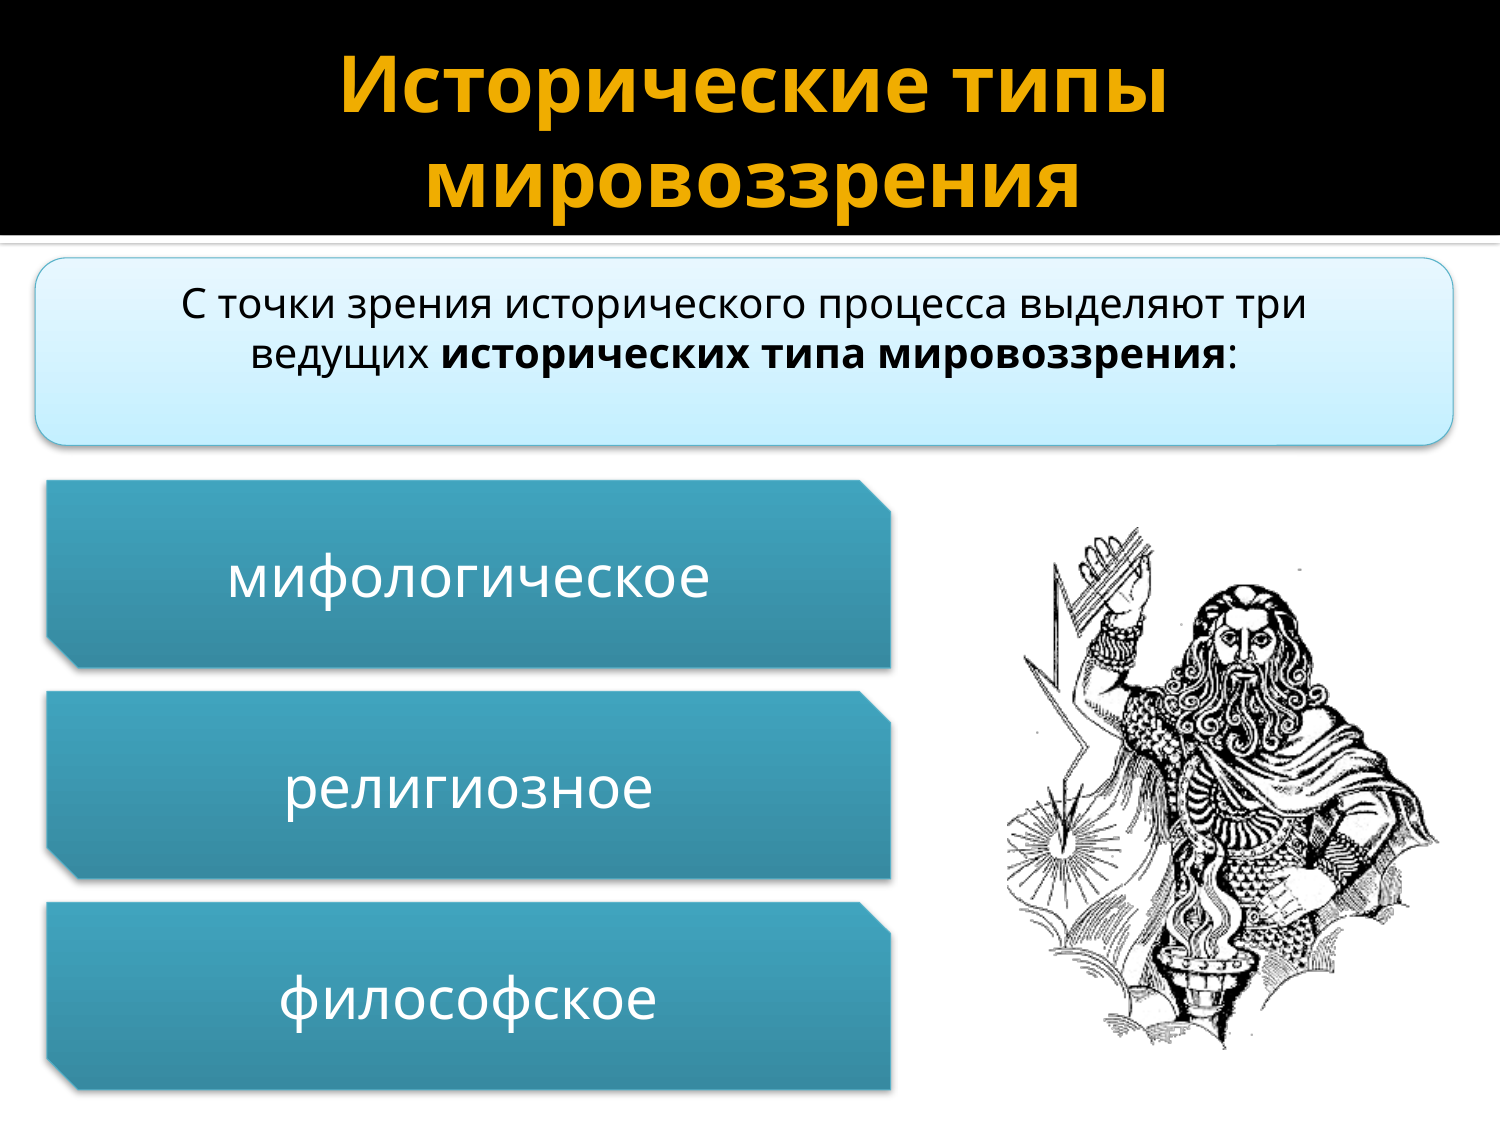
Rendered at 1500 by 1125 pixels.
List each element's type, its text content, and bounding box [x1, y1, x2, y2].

title Исторические типы мировоззрения [75, 25, 1425, 231]
text_box религиозное [46, 690, 892, 880]
text_box мифологическое [46, 479, 892, 669]
text_box философское [46, 901, 892, 1091]
picture [1007, 527, 1444, 1050]
text_box С точки зрения исторического процесса выделяют три ведущих исторических типа мировоззрения: [34, 257, 1454, 446]
